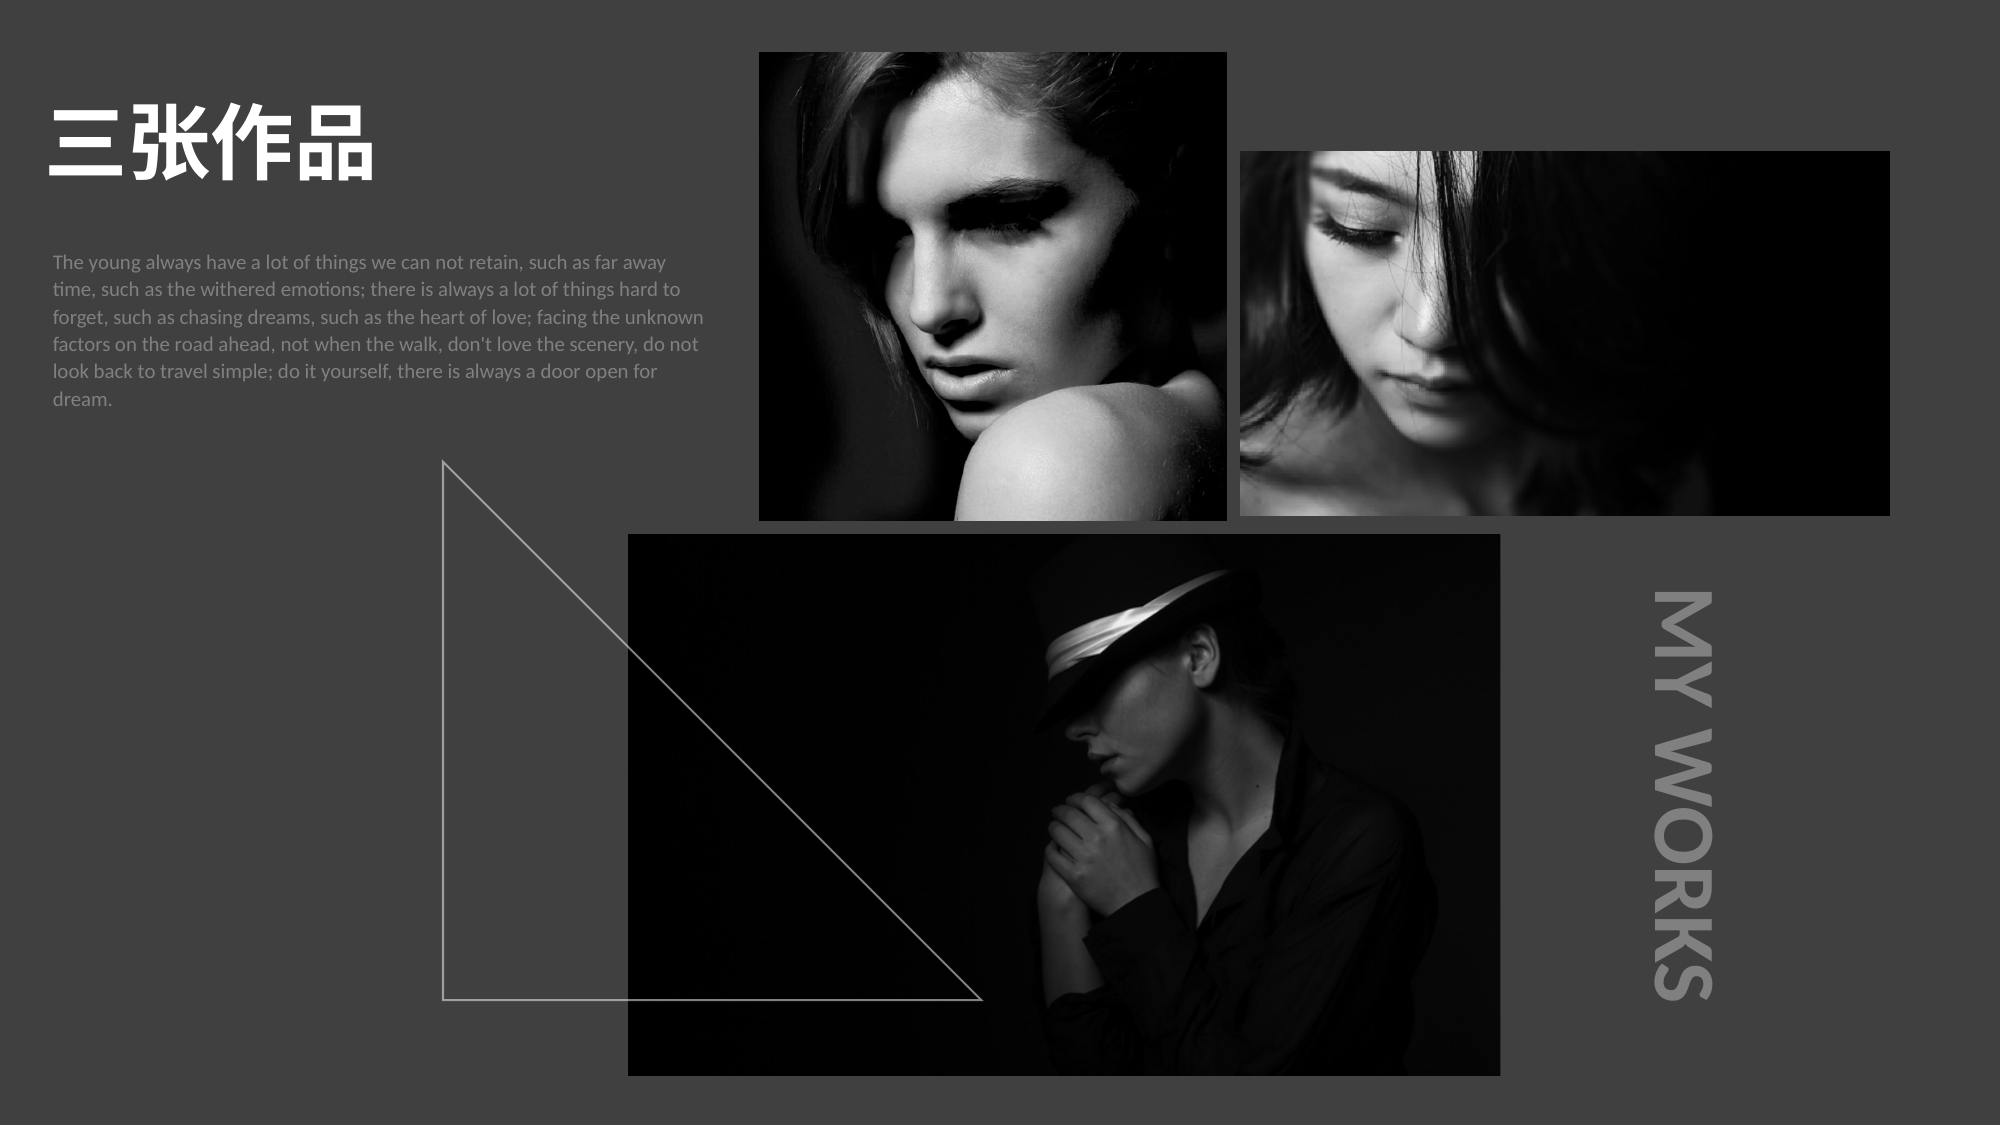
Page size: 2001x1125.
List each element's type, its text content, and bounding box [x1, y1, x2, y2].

text_box [441, 459, 628, 1002]
title 三张作品 [44, 30, 510, 219]
picture [628, 534, 1501, 1076]
text_box The young always have a lot of things we can not retain, such as far away time, such as the withered emotions; there is always a lot of things hard to forget, such as chasing dreams, such as the heart of love; facing the unknown factors on the road ahead, not when the walk, don't love the scenery, do not look back to travel simple; do it yourself, there is always a door open for dream. [38, 238, 724, 418]
picture [759, 52, 1227, 521]
picture [1240, 151, 1890, 516]
text_box MY WORKS [1630, 571, 1761, 1037]
